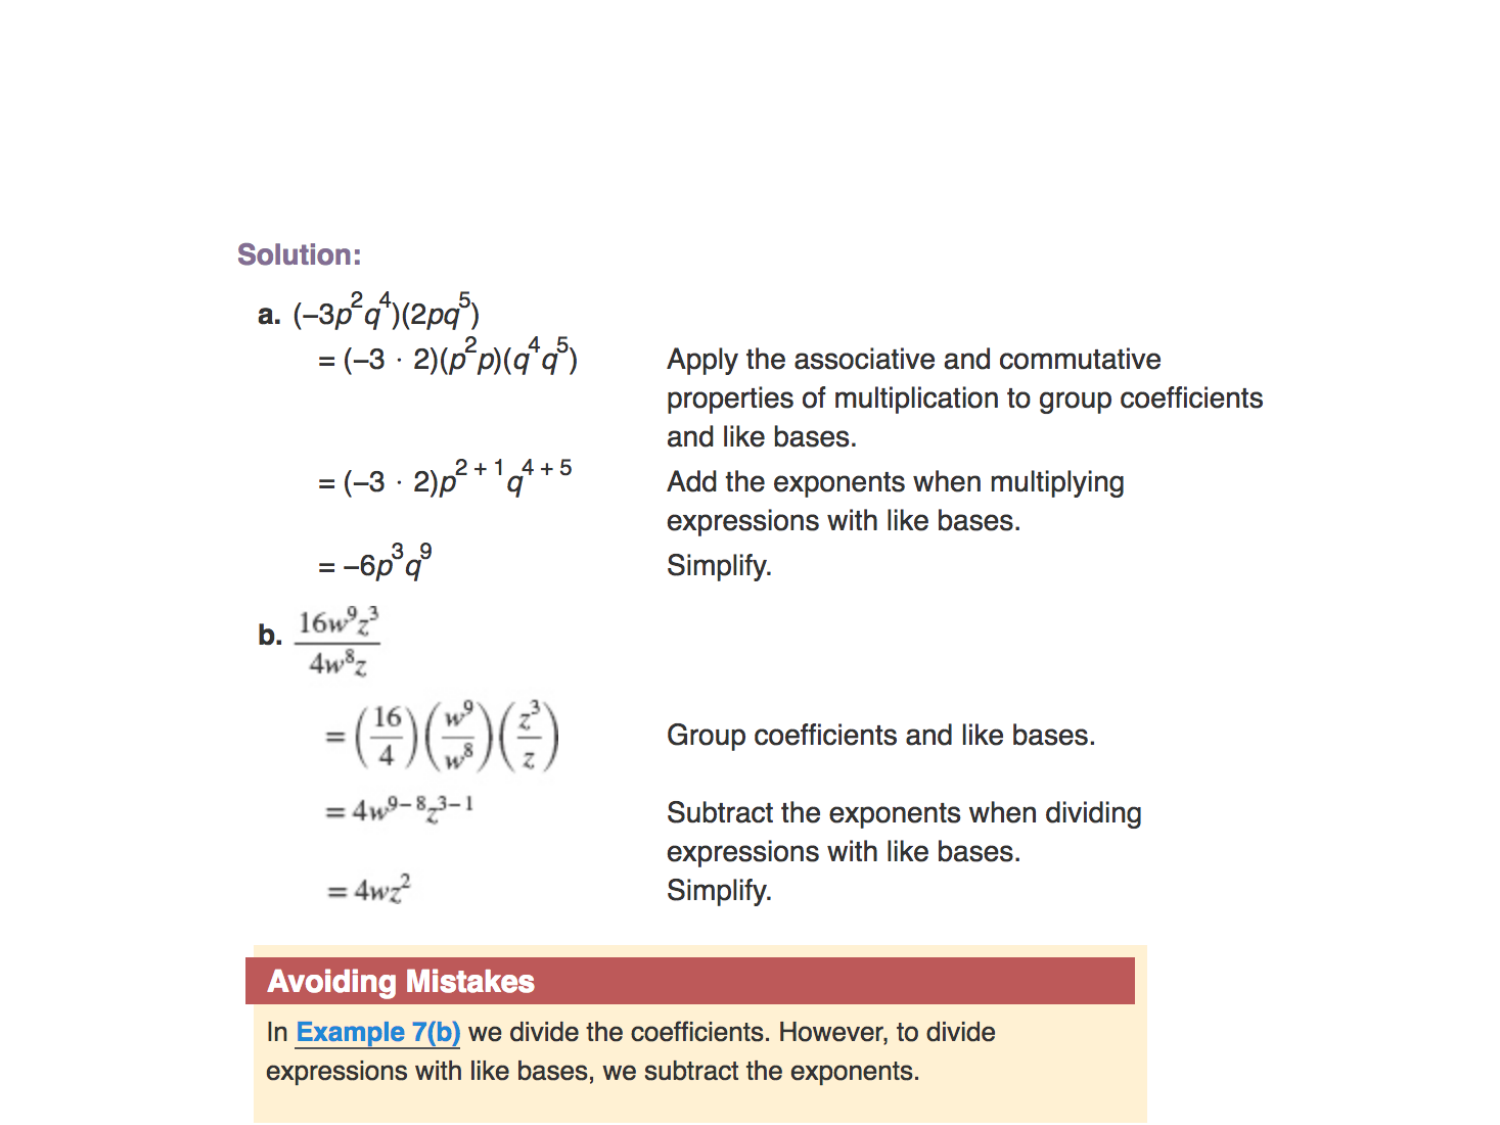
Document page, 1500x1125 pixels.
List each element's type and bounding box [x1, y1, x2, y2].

list [0, 232, 1500, 1125]
